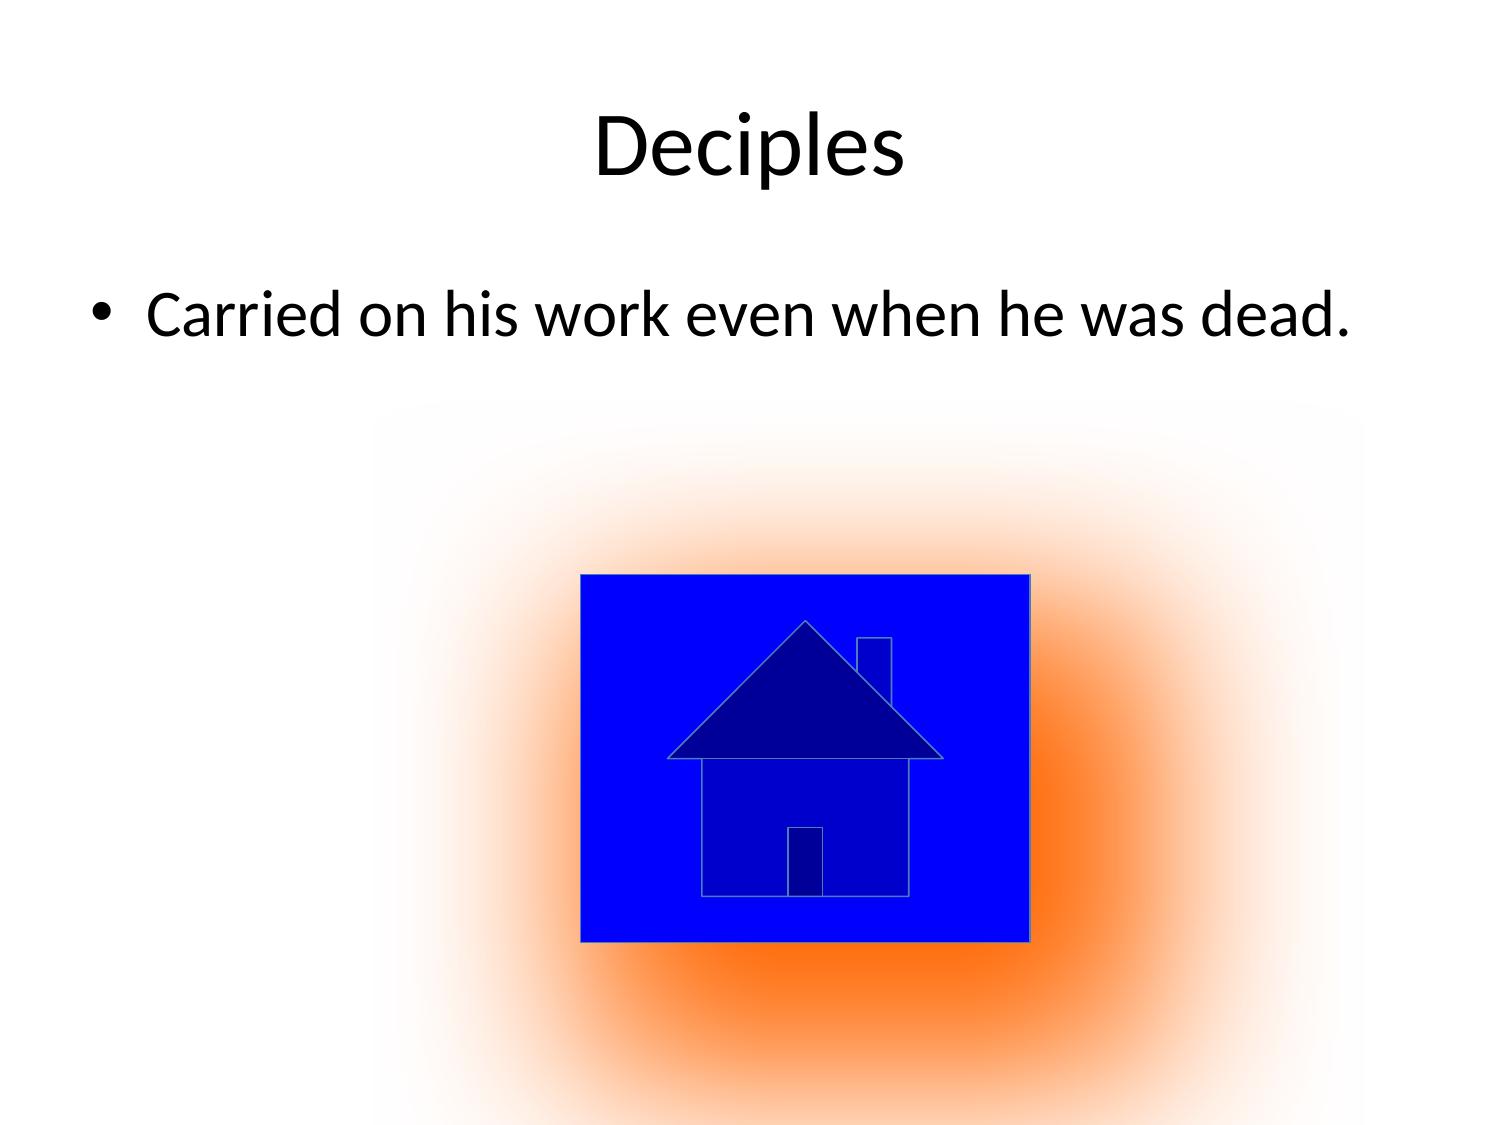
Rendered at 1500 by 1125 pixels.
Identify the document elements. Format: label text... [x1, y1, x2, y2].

title Deciples [75, 45, 1425, 233]
list Carried on his work even when he was dead. [75, 262, 1425, 1005]
text_box [580, 574, 1031, 943]
title Deciples [444, 470, 1291, 1005]
